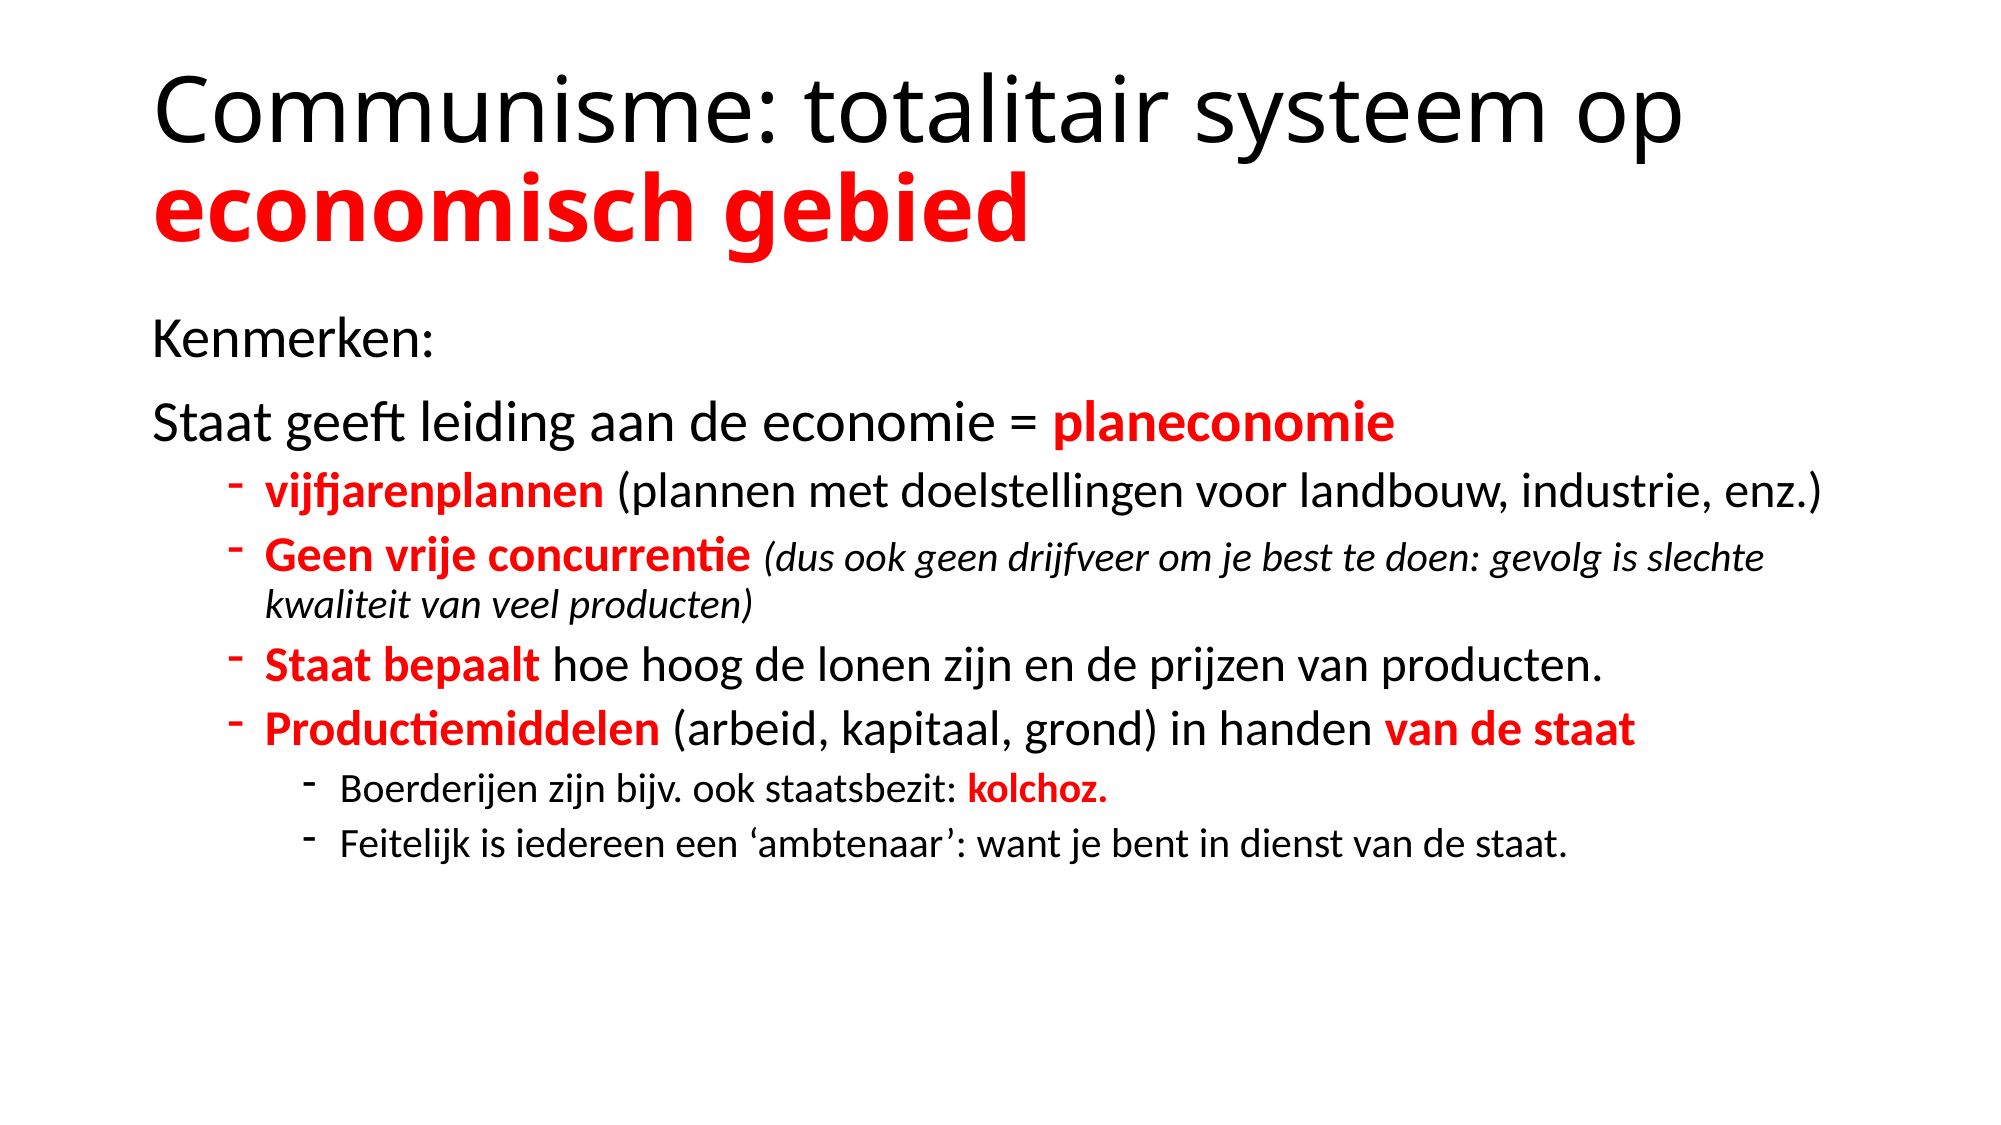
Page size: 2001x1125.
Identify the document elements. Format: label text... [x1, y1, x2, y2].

title Communisme: totalitair systeem op economisch gebied [137, 53, 1863, 271]
list Kenmerken: Staat geeft leiding aan de economie = planeconomie vijfjarenplannen (plannen met doelstellingen voor landbouw, industrie, enz.) Geen vrije concurrentie (dus ook geen drijfveer om je best te doen: gevolg is slechte kwaliteit van veel producten) Staat bepaalt hoe hoog de lonen zijn en de prijzen van producten. Productiemiddelen (arbeid, kapitaal, grond) in handen van de staat Boerderijen zijn bijv. ook staatsbezit: kolchoz. Feitelijk is iedereen een ‘ambtenaar’: want je bent in dienst van de staat. [137, 299, 1863, 1088]
